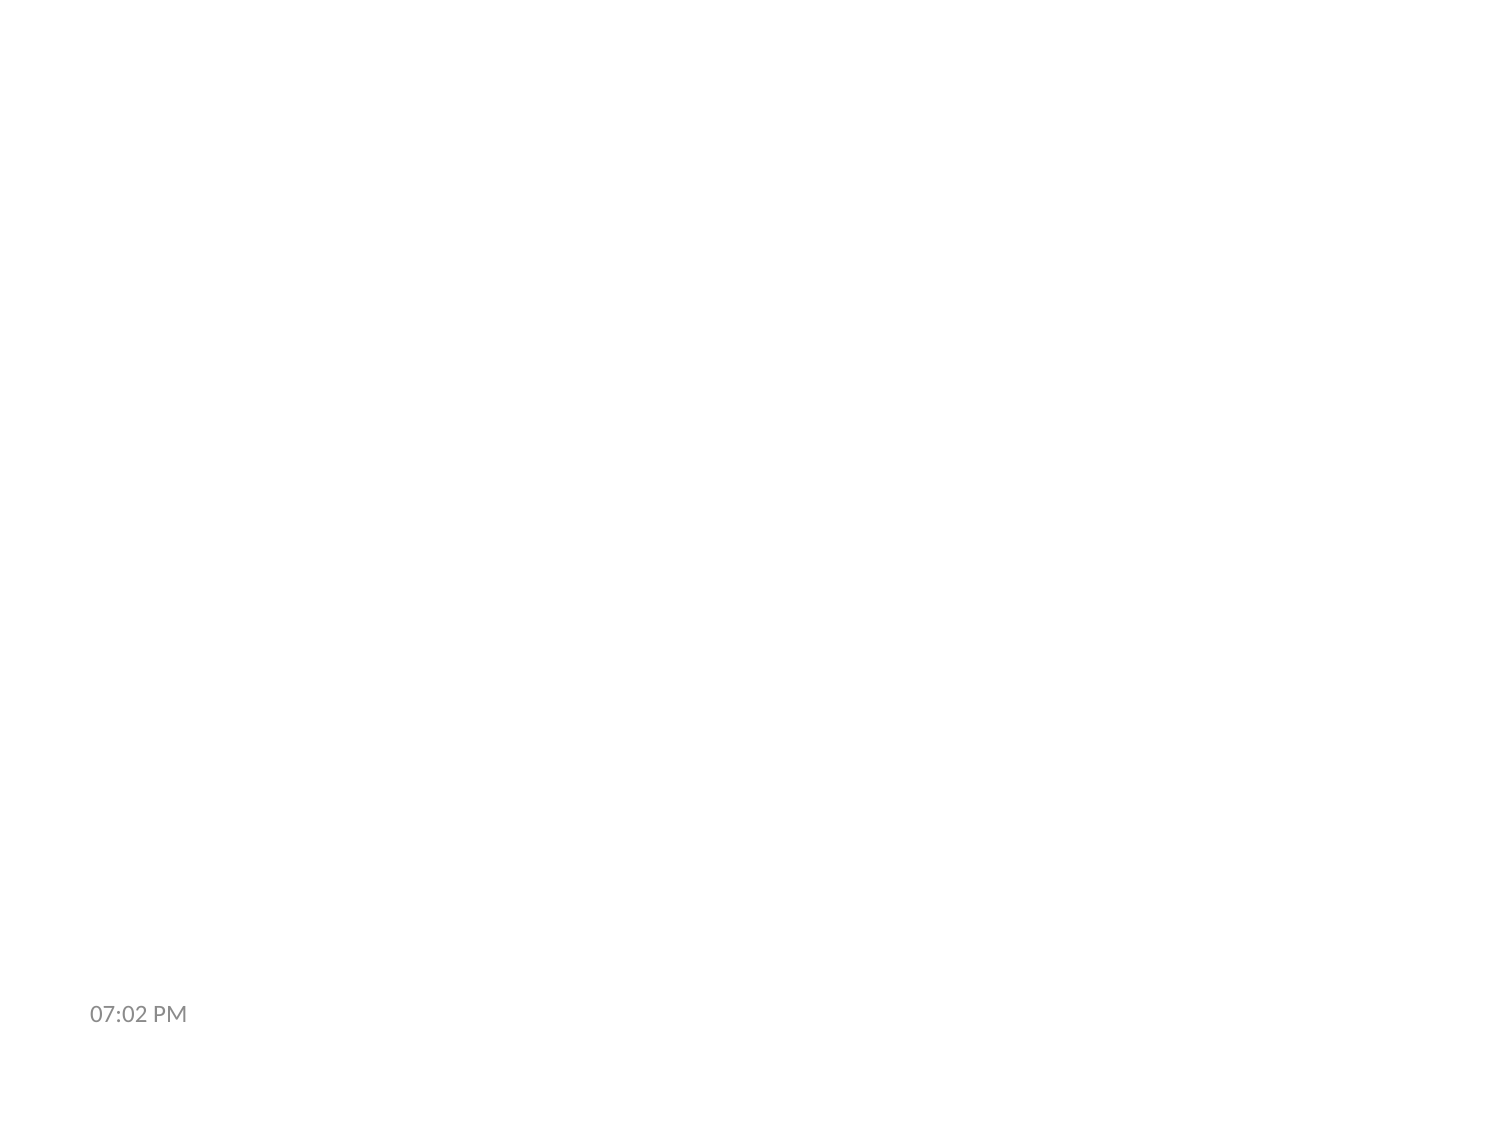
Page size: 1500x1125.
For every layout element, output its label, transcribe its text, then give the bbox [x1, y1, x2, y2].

text_box 3:35 PM [75, 982, 425, 1043]
